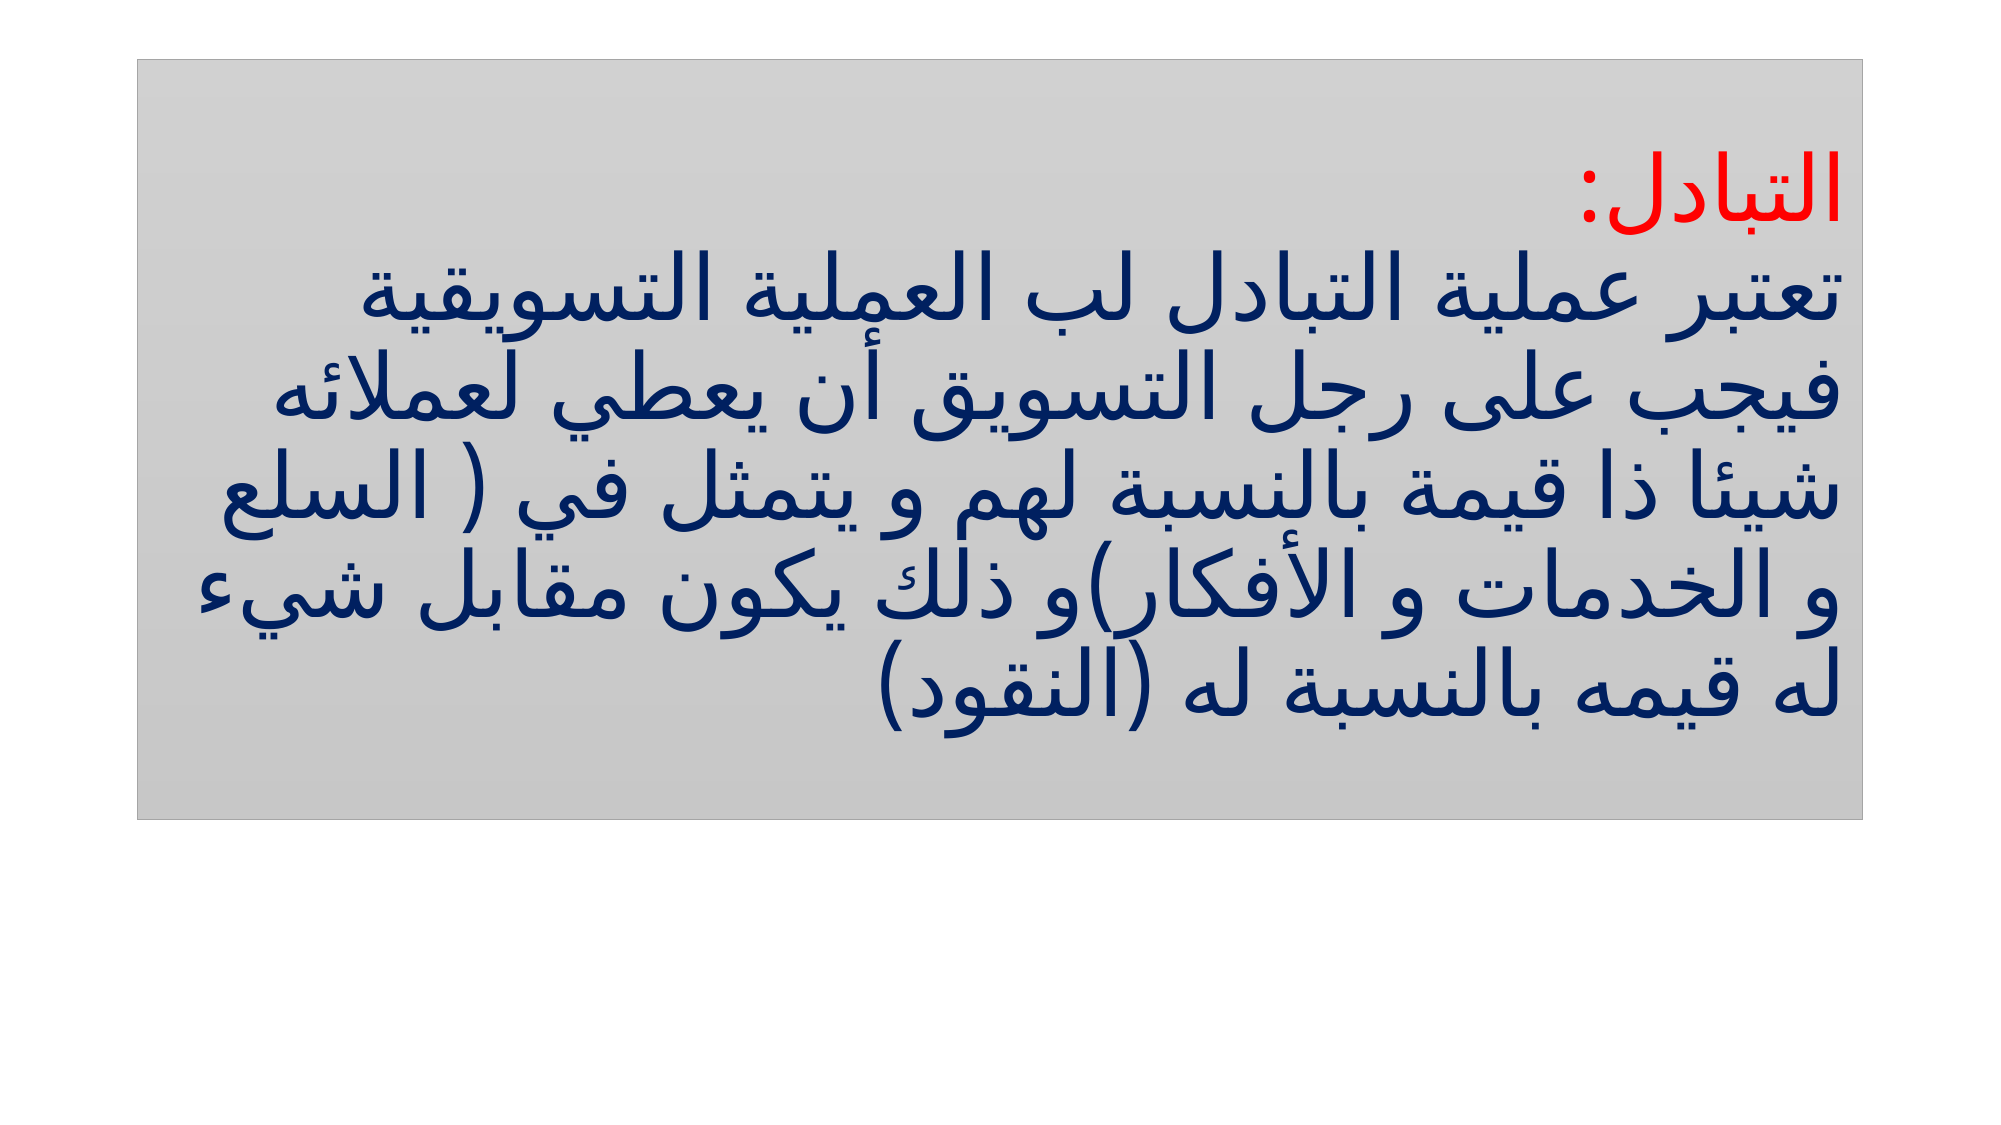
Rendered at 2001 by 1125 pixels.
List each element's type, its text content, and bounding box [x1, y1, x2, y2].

title التبادل: تعتبر عملية التبادل لب العملية التسويقية فيجب على رجل التسويق أن يعطي لعملائه شيئا ذا قيمة بالنسبة لهم و يتمثل في ( السلع و الخدمات و الأفكار)و ذلك يكون مقابل شيء له قيمه بالنسبة له (النقود) [137, 59, 1863, 820]
